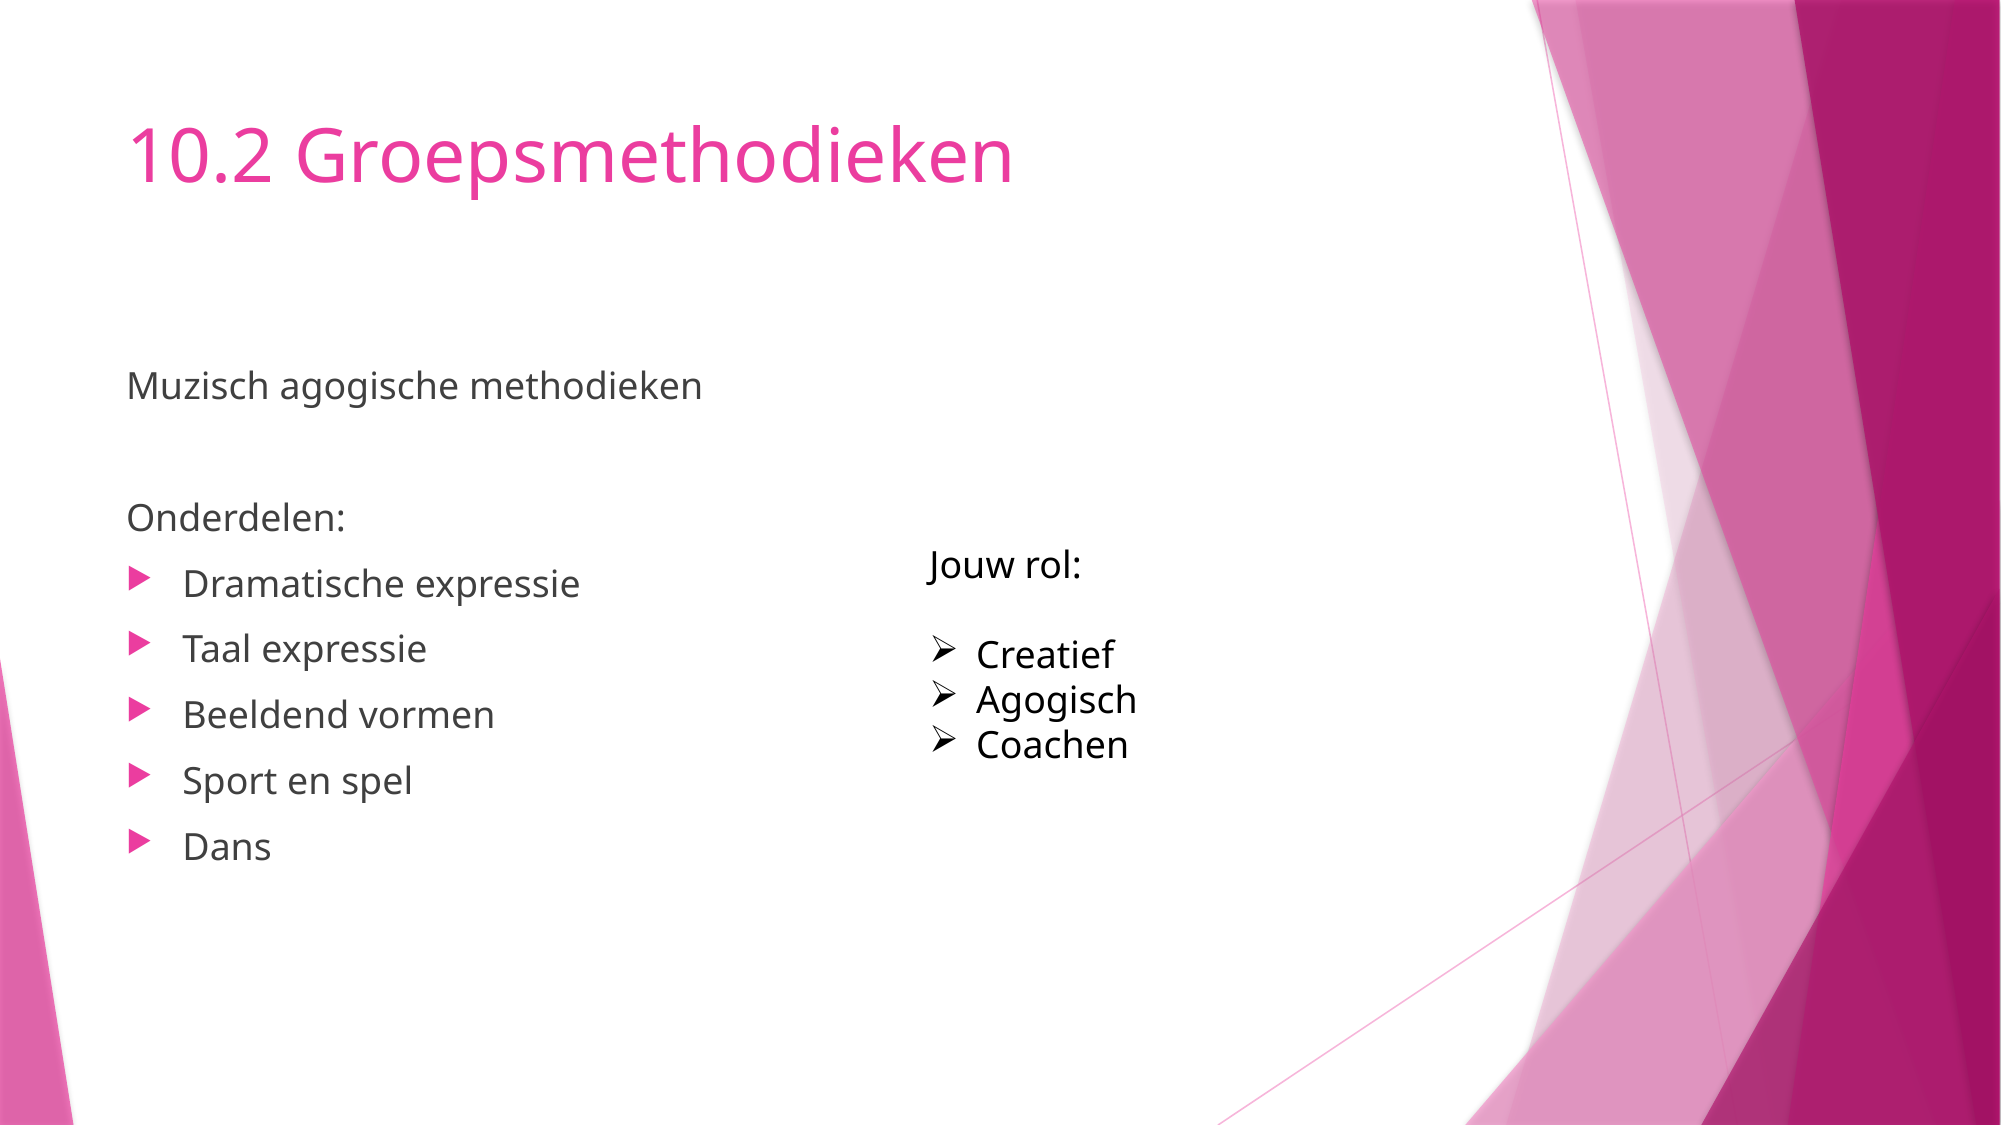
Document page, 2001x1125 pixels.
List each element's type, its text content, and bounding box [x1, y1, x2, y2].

title 10.2 Groepsmethodieken [111, 99, 1522, 317]
list Muzisch agogische methodieken Onderdelen: Dramatische expressie Taal expressie Beeldend vormen Sport en spel Dans [111, 354, 777, 992]
text_box Jouw rol: Creatief Agogisch Coachen [914, 533, 1561, 773]
